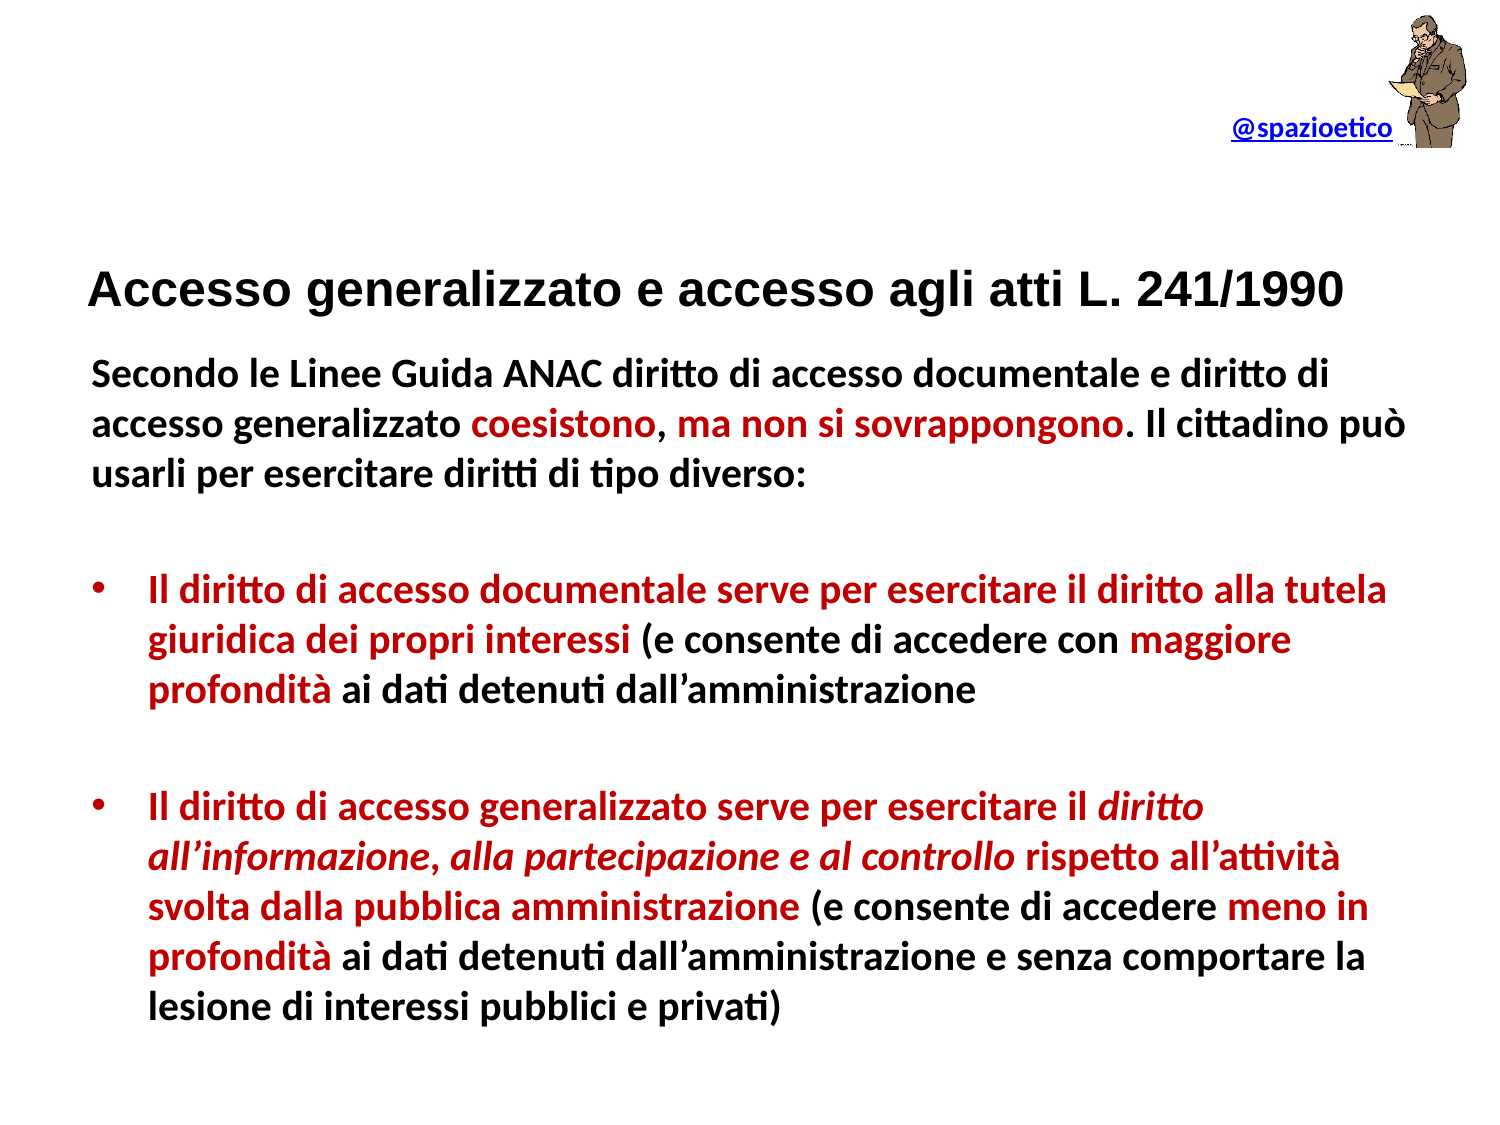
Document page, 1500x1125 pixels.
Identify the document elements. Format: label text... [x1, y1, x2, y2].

title Accesso generalizzato e accesso agli atti L. 241/1990 [41, 233, 1392, 339]
text_box Secondo le Linee Guida ANAC diritto di accesso documentale e diritto di accesso generalizzato coesistono, ma non si sovrappongono. Il cittadino può usarli per esercitare diritti di tipo diverso: Il diritto di accesso documentale serve per esercitare il diritto alla tutela giuridica dei propri interessi (e consente di accedere con maggiore profondità ai dati detenuti dall’amministrazione Il diritto di accesso generalizzato serve per esercitare il diritto all’informazione, alla partecipazione e al controllo rispetto all’attività svolta dalla pubblica amministrazione (e consente di accedere meno in profondità ai dati detenuti dall’amministrazione e senza comportare la lesione di interessi pubblici e privati) [76, 338, 1424, 1083]
picture [1372, 7, 1488, 148]
